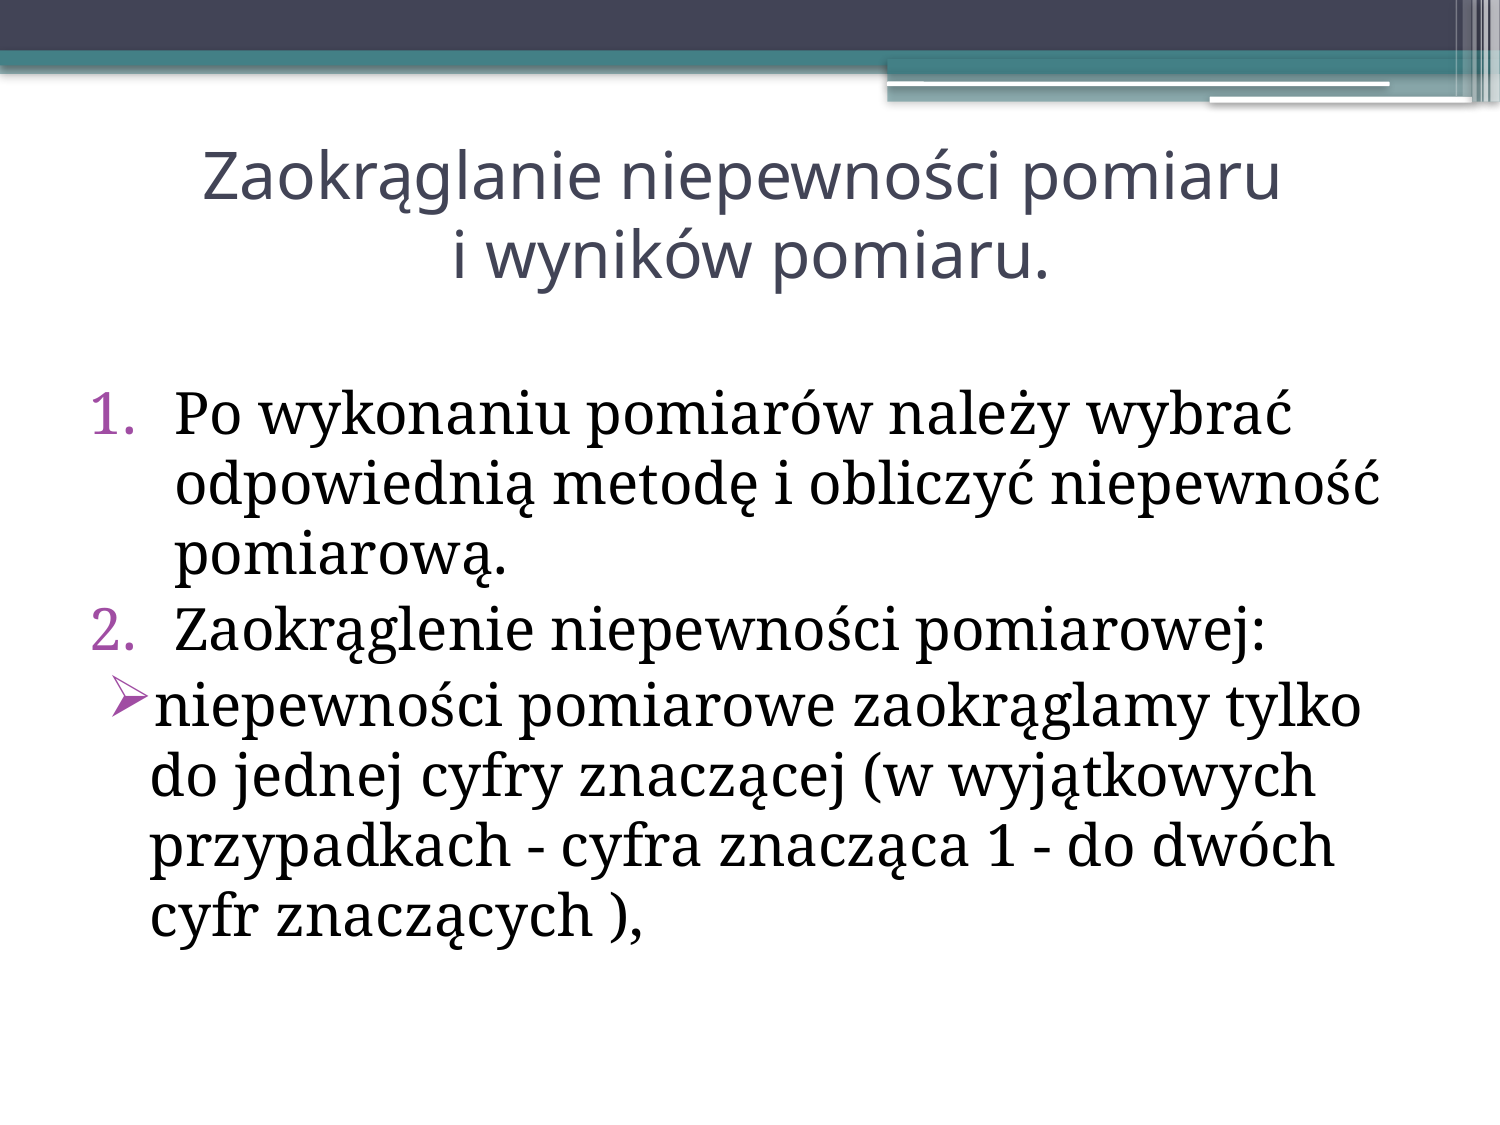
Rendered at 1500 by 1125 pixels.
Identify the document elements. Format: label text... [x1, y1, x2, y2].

list Po wykonaniu pomiarów należy wybrać odpowiednią metodę i obliczyć niepewność pomiarową. Zaokrąglenie niepewności pomiarowej: niepewności pomiarowe zaokrąglamy tylko do jednej cyfry znaczącej (w wyjątkowych przypadkach - cyfra znacząca 1 - do dwóch cyfr znaczących ), [75, 368, 1425, 1079]
title Zaokrąglanie niepewności pomiaru i wyników pomiaru. [76, 125, 1427, 301]
